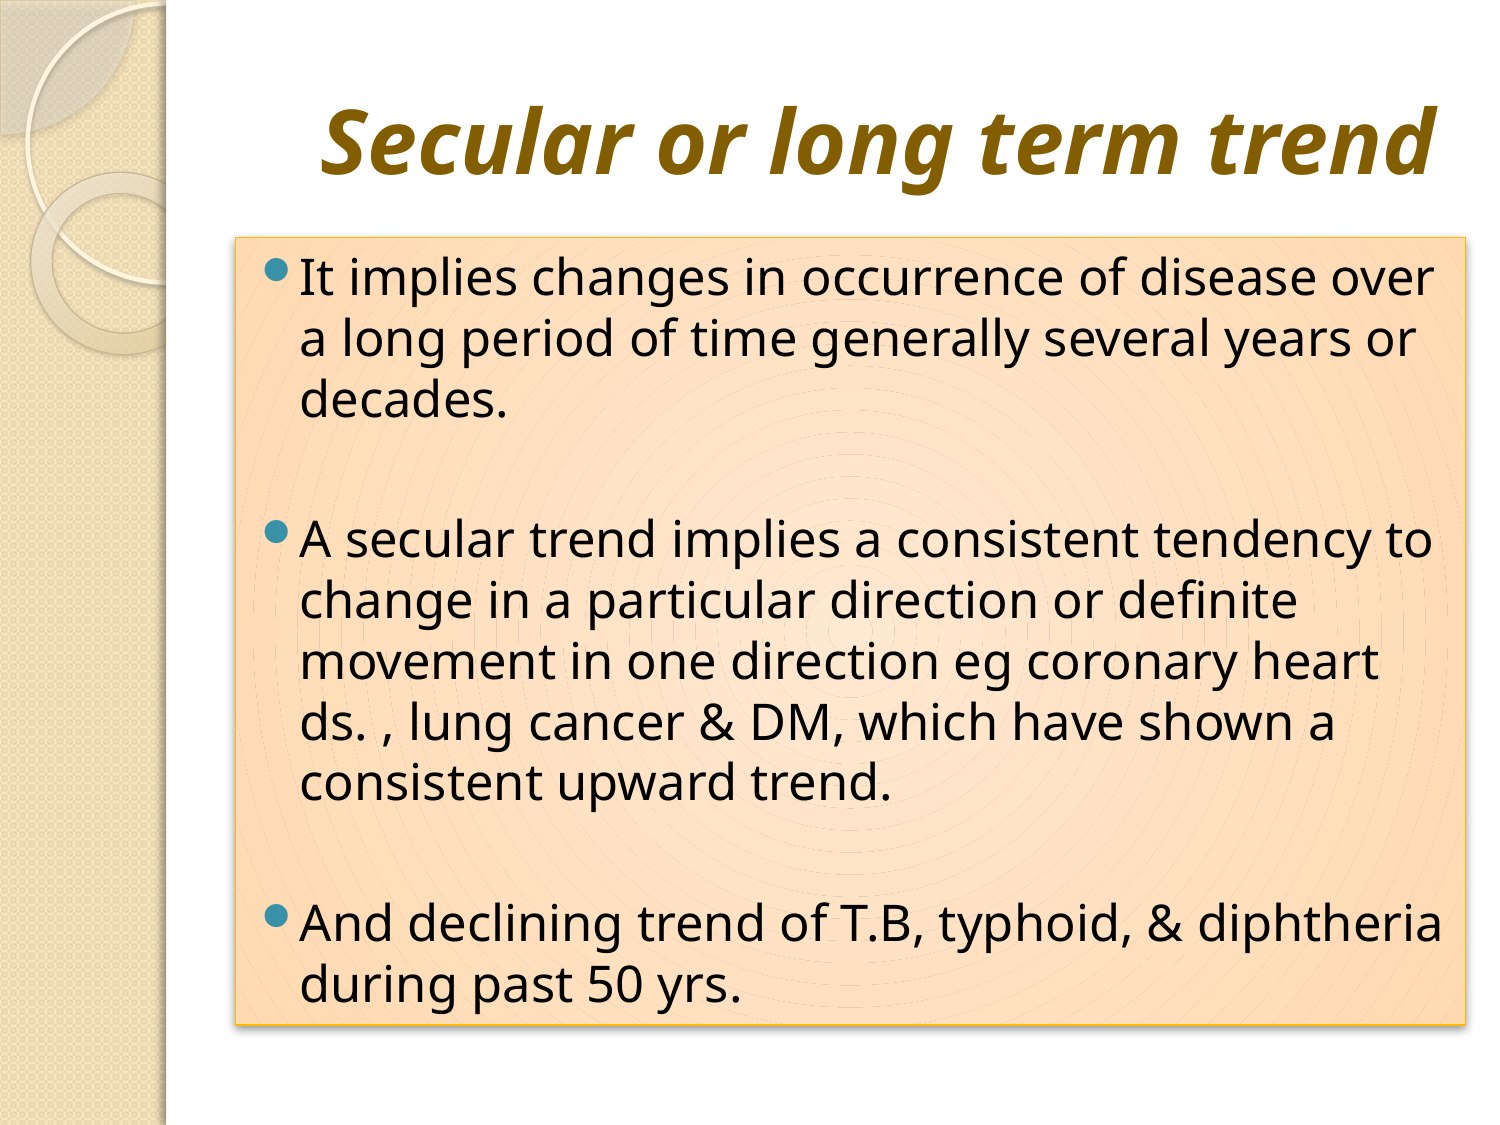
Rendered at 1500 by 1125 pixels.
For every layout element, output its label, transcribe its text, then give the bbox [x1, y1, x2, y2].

list It implies changes in occurrence of disease over a long period of time generally several years or decades. A secular trend implies a consistent tendency to change in a particular direction or definite movement in one direction eg coronary heart ds. , lung cancer & DM, which have shown a consistent upward trend. And declining trend of T.B, typhoid, & diphtheria during past 50 yrs. [235, 237, 1466, 1026]
title Secular or long term trend [235, 45, 1466, 233]
